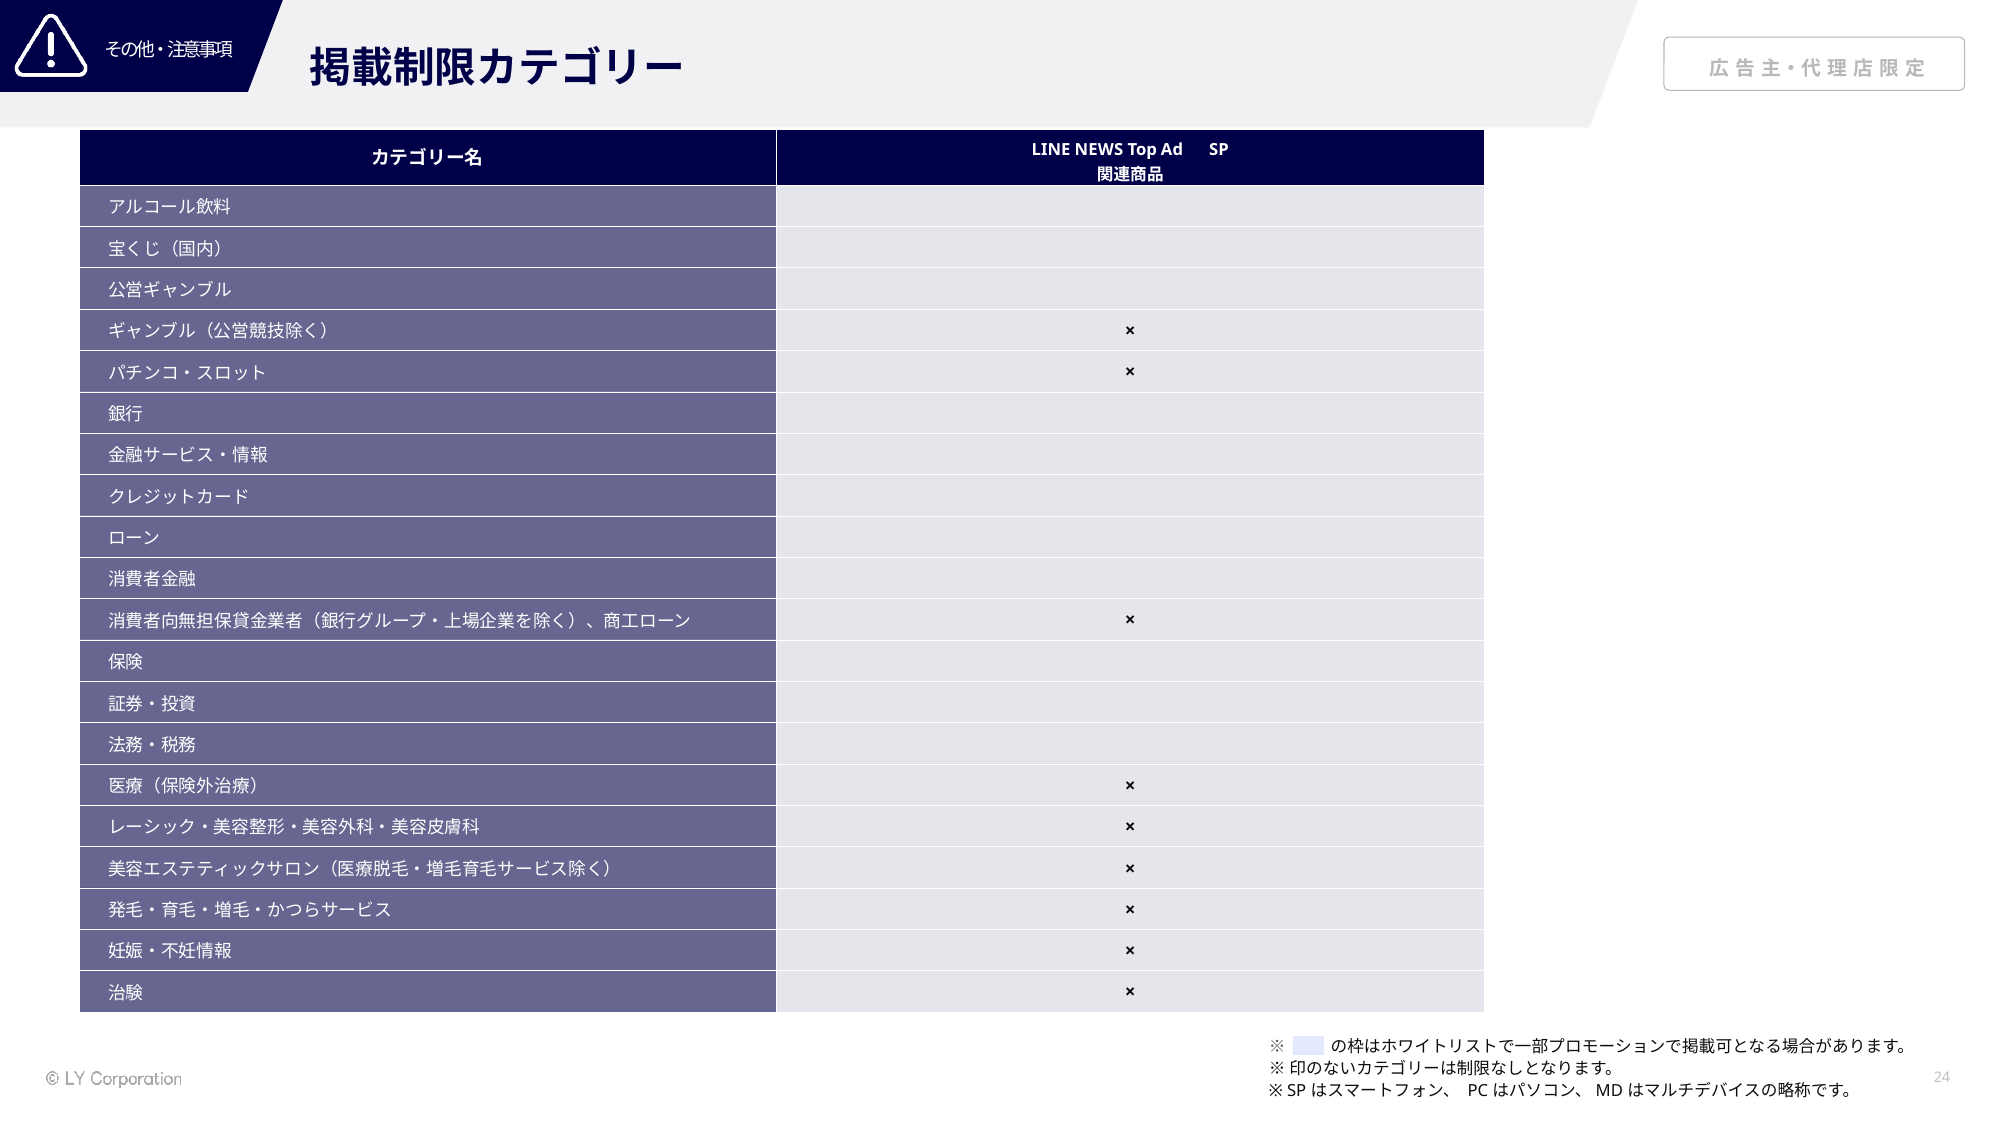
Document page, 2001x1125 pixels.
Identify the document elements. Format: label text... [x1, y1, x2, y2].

table_cell 保険 [80, 641, 776, 681]
text_box ※ の枠はホワイトリストで一部プロモーションで掲載可となる場合があります。 ※ 印のないカテゴリーは制限なしとなります。 ※ SPはスマートフォン、 PCはパソコン、MDはマルチデバイスの略称です。 [1268, 1034, 1956, 1100]
table_cell × [777, 971, 1484, 1012]
table_cell クレジットカード [80, 475, 776, 516]
table_cell [777, 682, 1484, 722]
table_cell アルコール飲料 [80, 186, 776, 226]
table_cell × [777, 806, 1484, 846]
table_cell 公営ギャンブル [80, 268, 776, 309]
table_header カテゴリー名 [80, 130, 776, 185]
table_cell 金融サービス・情報 [80, 434, 776, 474]
table_cell × [777, 889, 1484, 929]
table_cell × [777, 765, 1484, 805]
list 掲載制限カテゴリー [309, 41, 1645, 97]
table_cell [777, 268, 1484, 309]
table_cell [777, 723, 1484, 764]
table_cell × [777, 310, 1484, 350]
table_cell × [777, 599, 1484, 640]
table_cell 宝くじ（国内） [80, 227, 776, 267]
table_cell [777, 186, 1484, 226]
table_cell 消費者向無担保貸金業者（銀行グループ・上場企業を除く）、商工ローン [80, 599, 776, 640]
table_cell レーシック・美容整形・美容外科・美容皮膚科 [80, 806, 776, 846]
picture [46, 1071, 181, 1088]
table_cell 医療（保険外治療） [80, 765, 776, 805]
table_header LINE NEWS Top Ad SP 関連商品 [777, 130, 1484, 185]
table_cell 法務・税務 [80, 723, 776, 764]
table_cell [777, 475, 1484, 516]
table_cell ローン [80, 517, 776, 557]
table_cell 証券・投資 [80, 682, 776, 722]
table_cell 発毛・育毛・増毛・かつらサービス [80, 889, 776, 929]
table_cell 美容エステティックサロン（医療脱毛・増毛育毛サービス除く） [80, 847, 776, 888]
table_cell ギャンブル（公営競技除く） [80, 310, 776, 350]
table_cell [777, 558, 1484, 598]
table_cell [777, 227, 1484, 267]
table_cell 治験 [80, 971, 776, 1012]
table_cell [777, 641, 1484, 681]
picture [8, 4, 92, 88]
table_cell 妊娠・不妊情報 [80, 930, 776, 970]
table_cell 消費者金融 [80, 558, 776, 598]
table_cell [777, 517, 1484, 557]
table_cell × [777, 847, 1484, 888]
text_box その他・注意事項 [97, 13, 240, 81]
text_box [1292, 1036, 1324, 1055]
table_cell × [777, 930, 1484, 970]
table_cell 銀行 [80, 393, 776, 433]
table_cell [777, 434, 1484, 474]
table_cell × [777, 351, 1484, 392]
table_cell パチンコ・スロット [80, 351, 776, 392]
table_cell [777, 393, 1484, 433]
